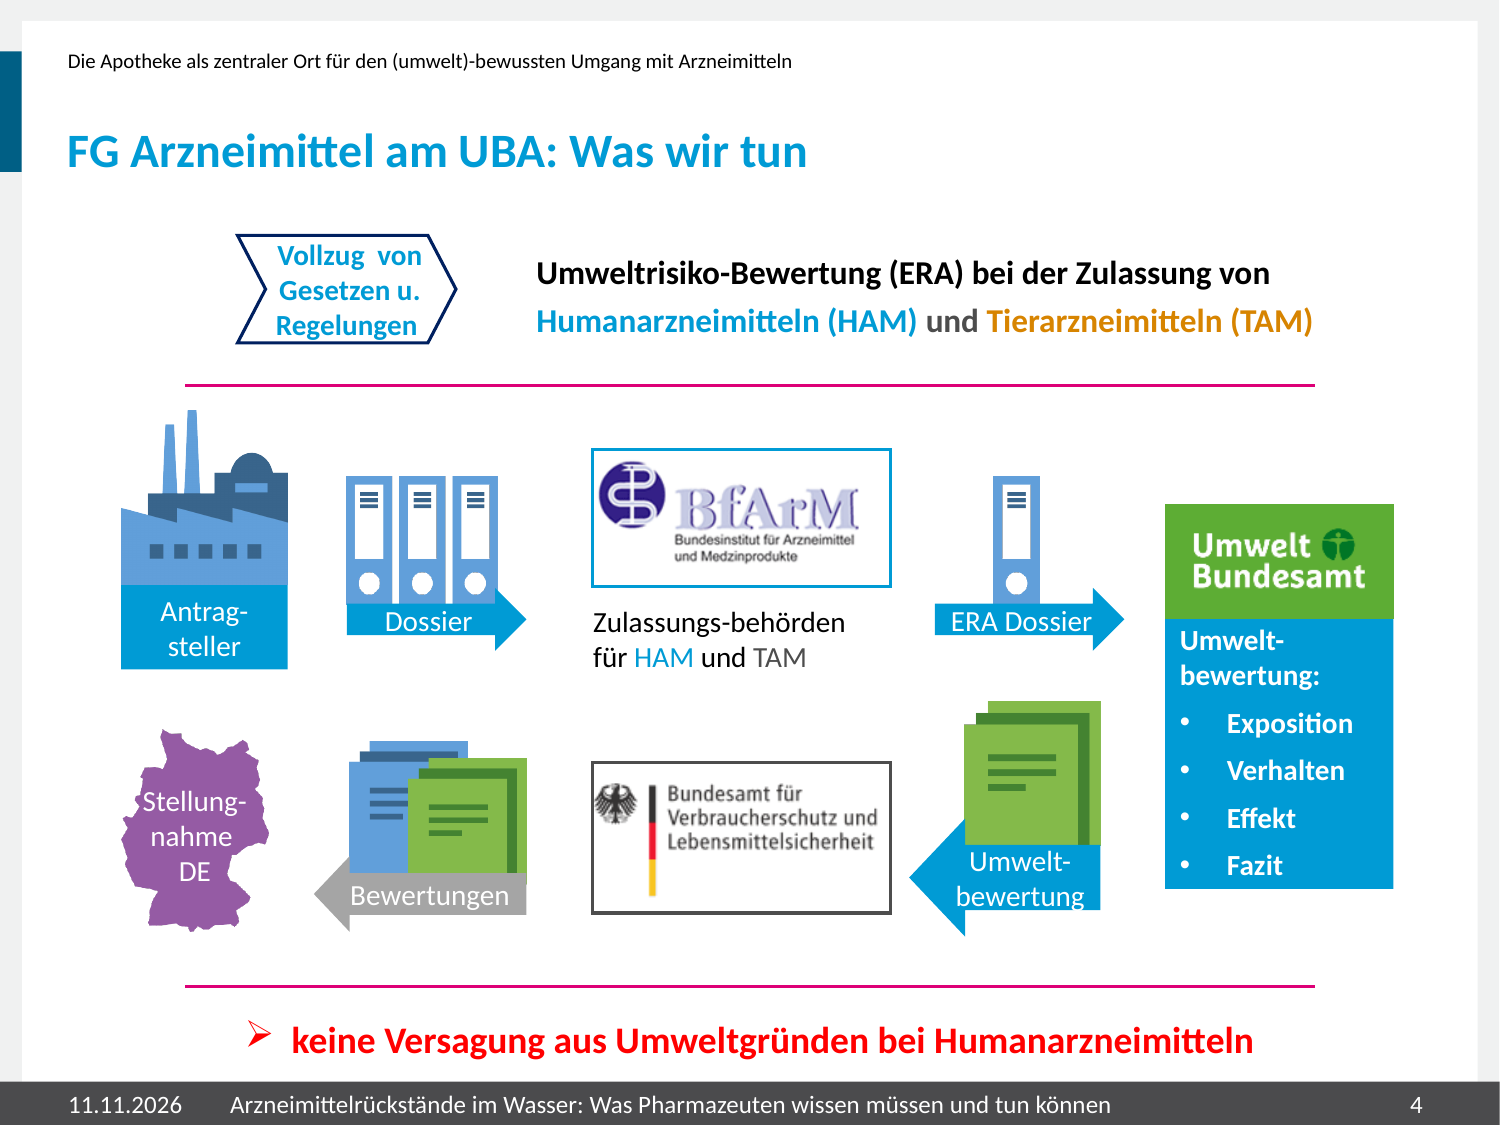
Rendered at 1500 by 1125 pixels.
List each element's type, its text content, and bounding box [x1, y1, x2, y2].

footer Arzneimittelrückstände im Wasser: Was Pharmazeuten wissen müssen und tun können [230, 1082, 1223, 1125]
text_box Vollzug von Gesetzen u. Regelungen [237, 235, 456, 343]
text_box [908, 700, 1101, 937]
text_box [346, 476, 527, 651]
slide_number 4 [1331, 1082, 1423, 1125]
title FG Arzneimittel am UBA: Was wir tun [67, 77, 1418, 178]
text_box keine Versagung aus Umweltgründen bei Humanarzneimitteln [230, 1009, 1270, 1069]
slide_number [68, 1082, 230, 1125]
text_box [313, 741, 527, 932]
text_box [934, 476, 1125, 651]
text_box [1164, 504, 1394, 893]
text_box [120, 410, 288, 671]
list Die Apotheke als zentraler Ort für den (umwelt)-bewussten Umgang mit Arzneimitteln [67, 47, 1415, 85]
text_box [101, 728, 288, 933]
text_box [578, 450, 890, 912]
text_box Umweltrisiko-Bewertung (ERA) bei der Zulassung von Humanarzneimitteln (HAM) und Tierarzneimitteln (TAM) [536, 243, 1452, 343]
